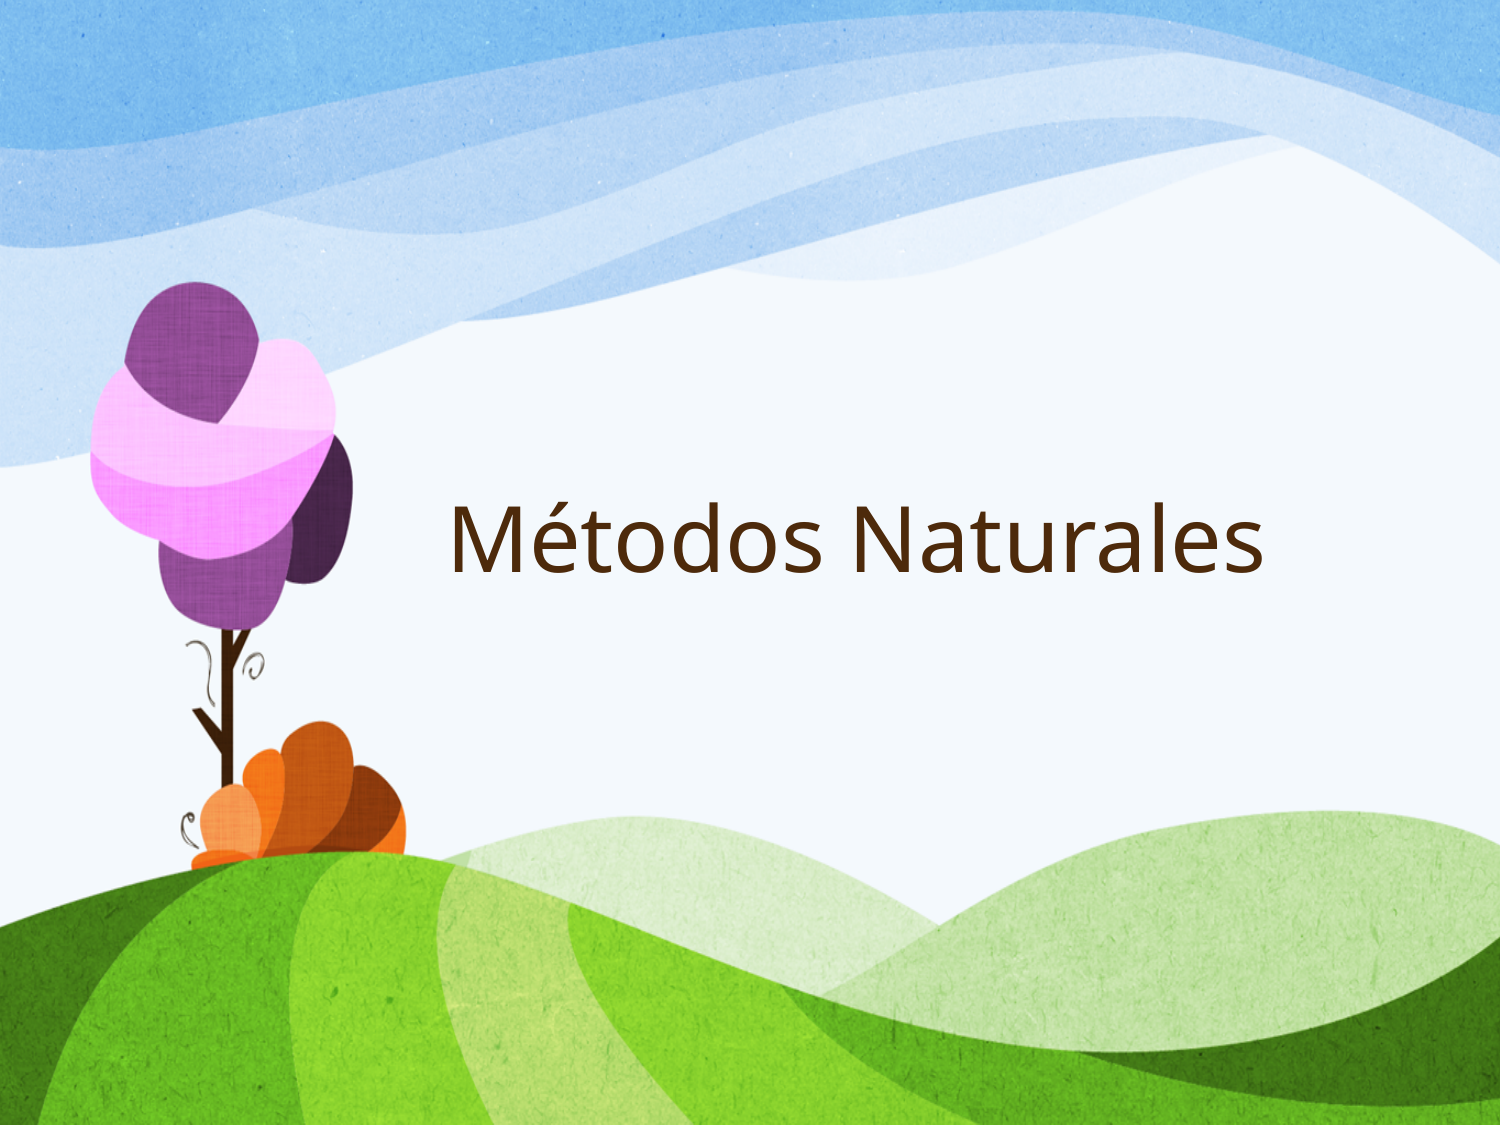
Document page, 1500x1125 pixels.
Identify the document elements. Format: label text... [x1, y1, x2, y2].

title Métodos Naturales [431, 299, 1369, 600]
picture [0, 0, 1500, 1125]
